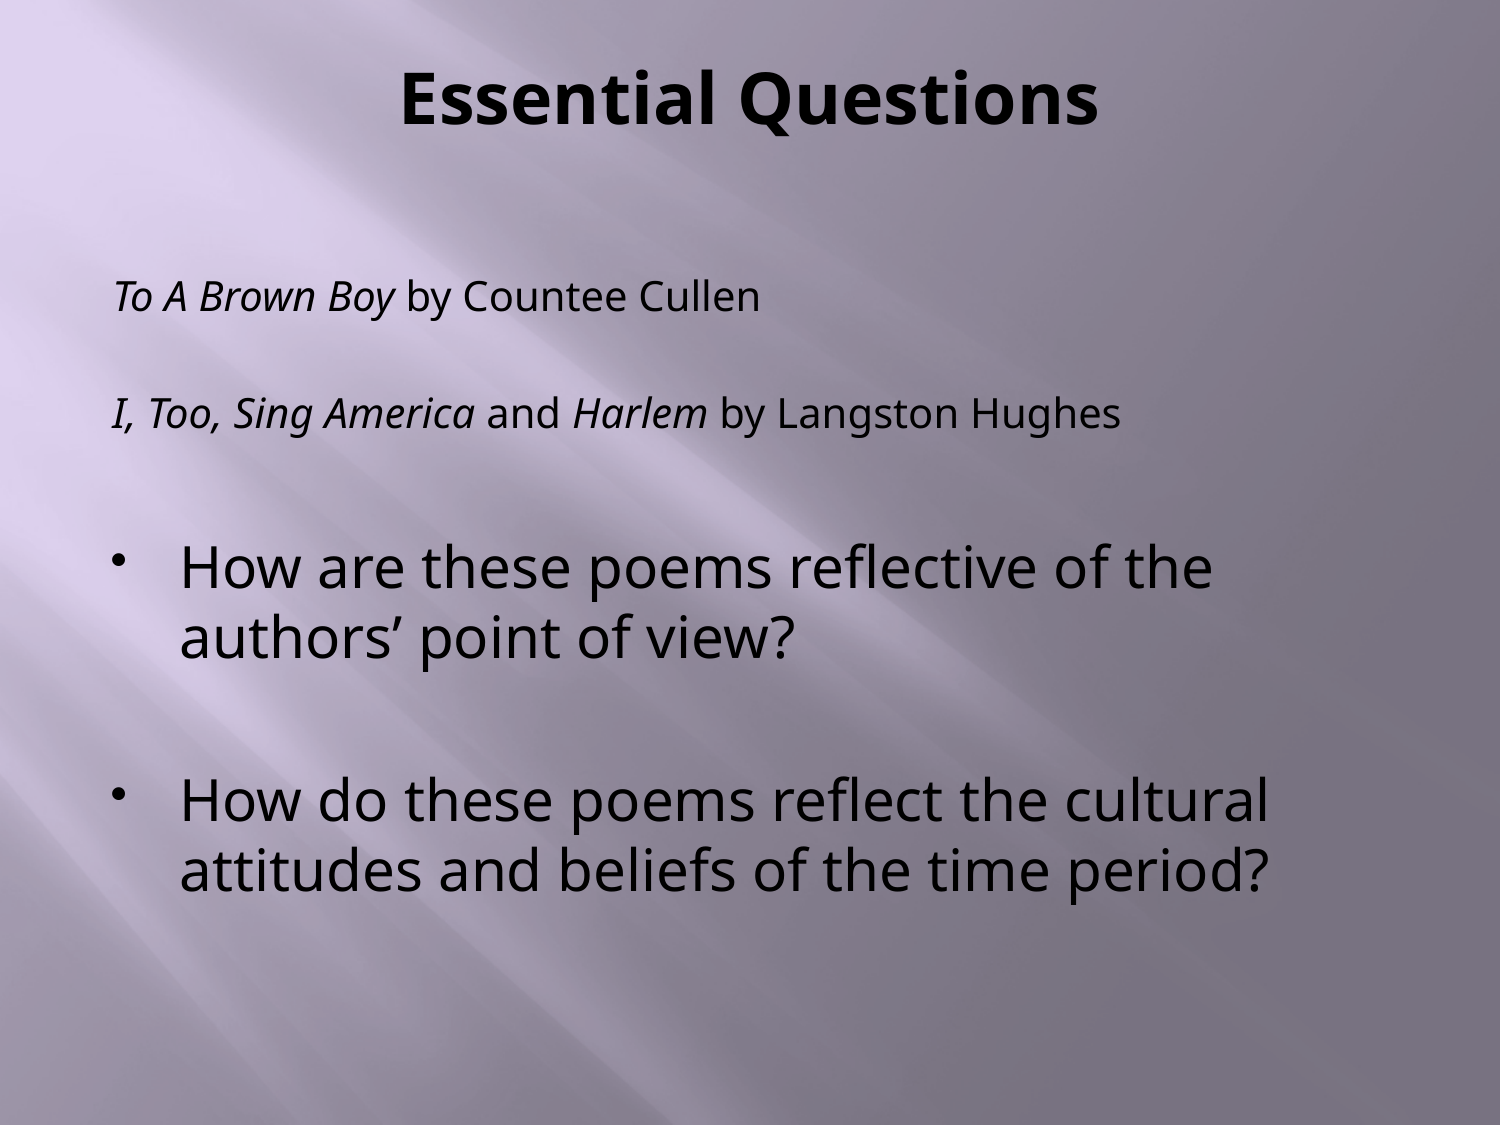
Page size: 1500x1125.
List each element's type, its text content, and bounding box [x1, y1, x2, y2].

title Essential Questions [75, 45, 1425, 233]
list To A Brown Boy by Countee Cullen I, Too, Sing America and Harlem by Langston Hughes How are these poems reflective of the authors’ point of view? How do these poems reflect the cultural attitudes and beliefs of the time period? [75, 262, 1425, 1035]
